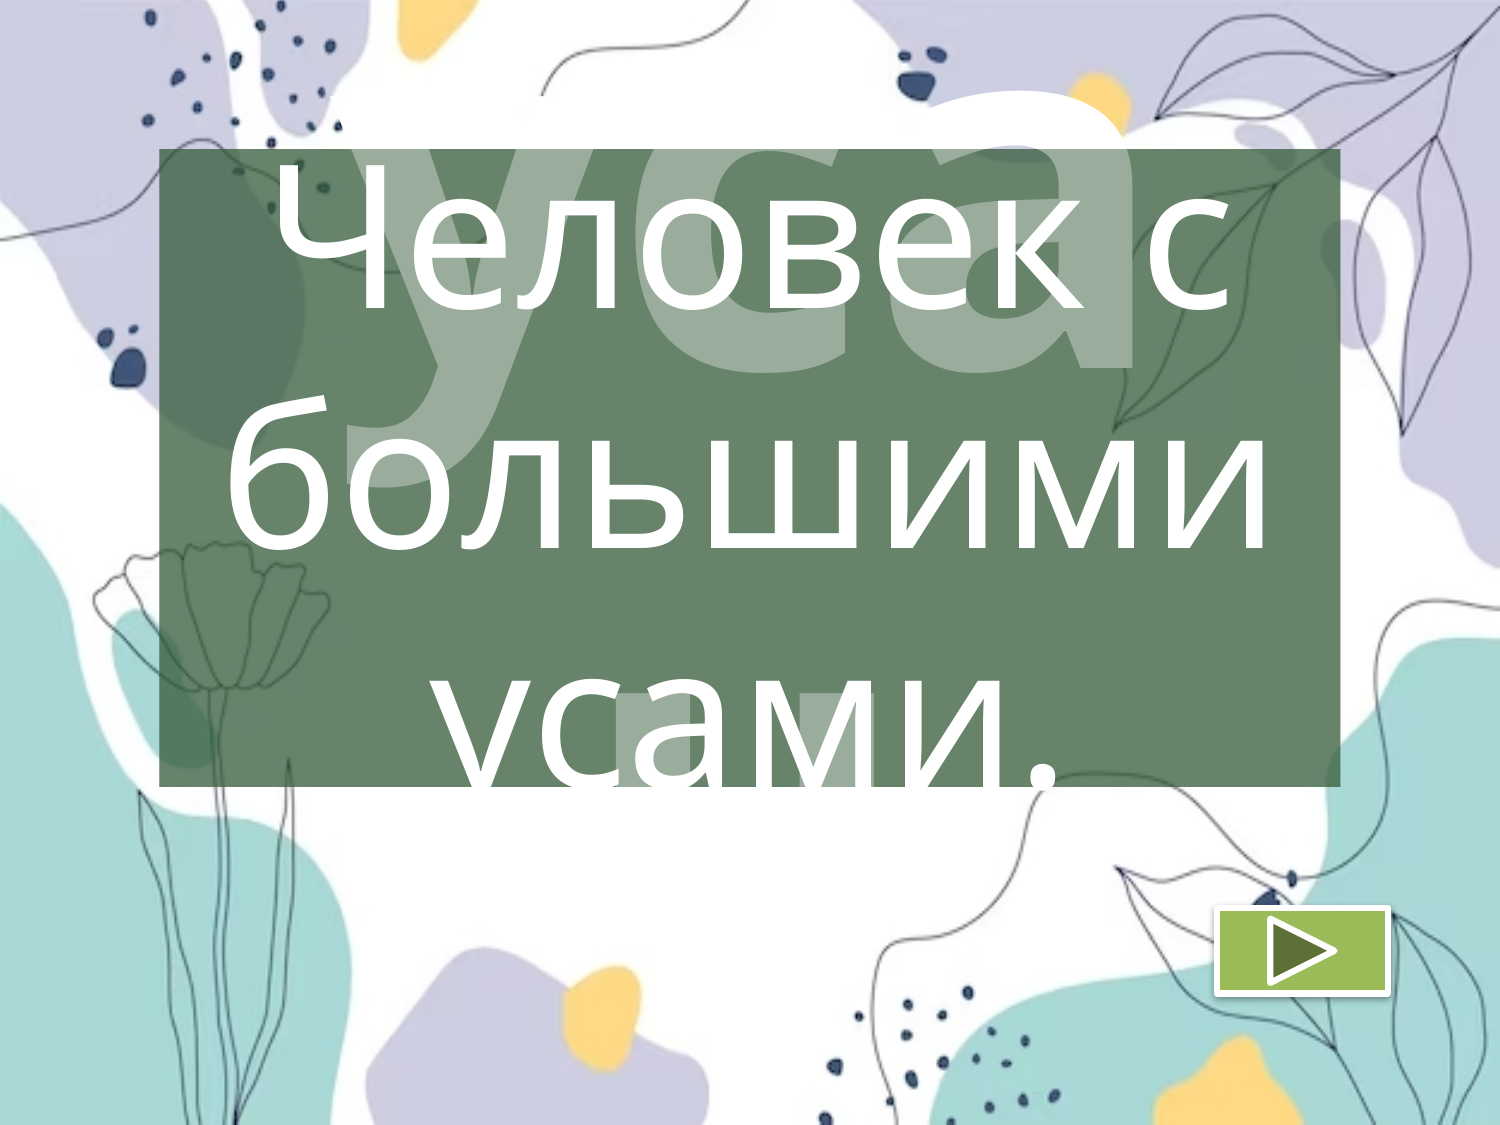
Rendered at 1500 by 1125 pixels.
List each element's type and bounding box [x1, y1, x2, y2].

text_box [157, 147, 1343, 789]
picture [0, 0, 1500, 1125]
text_box [1214, 905, 1391, 997]
